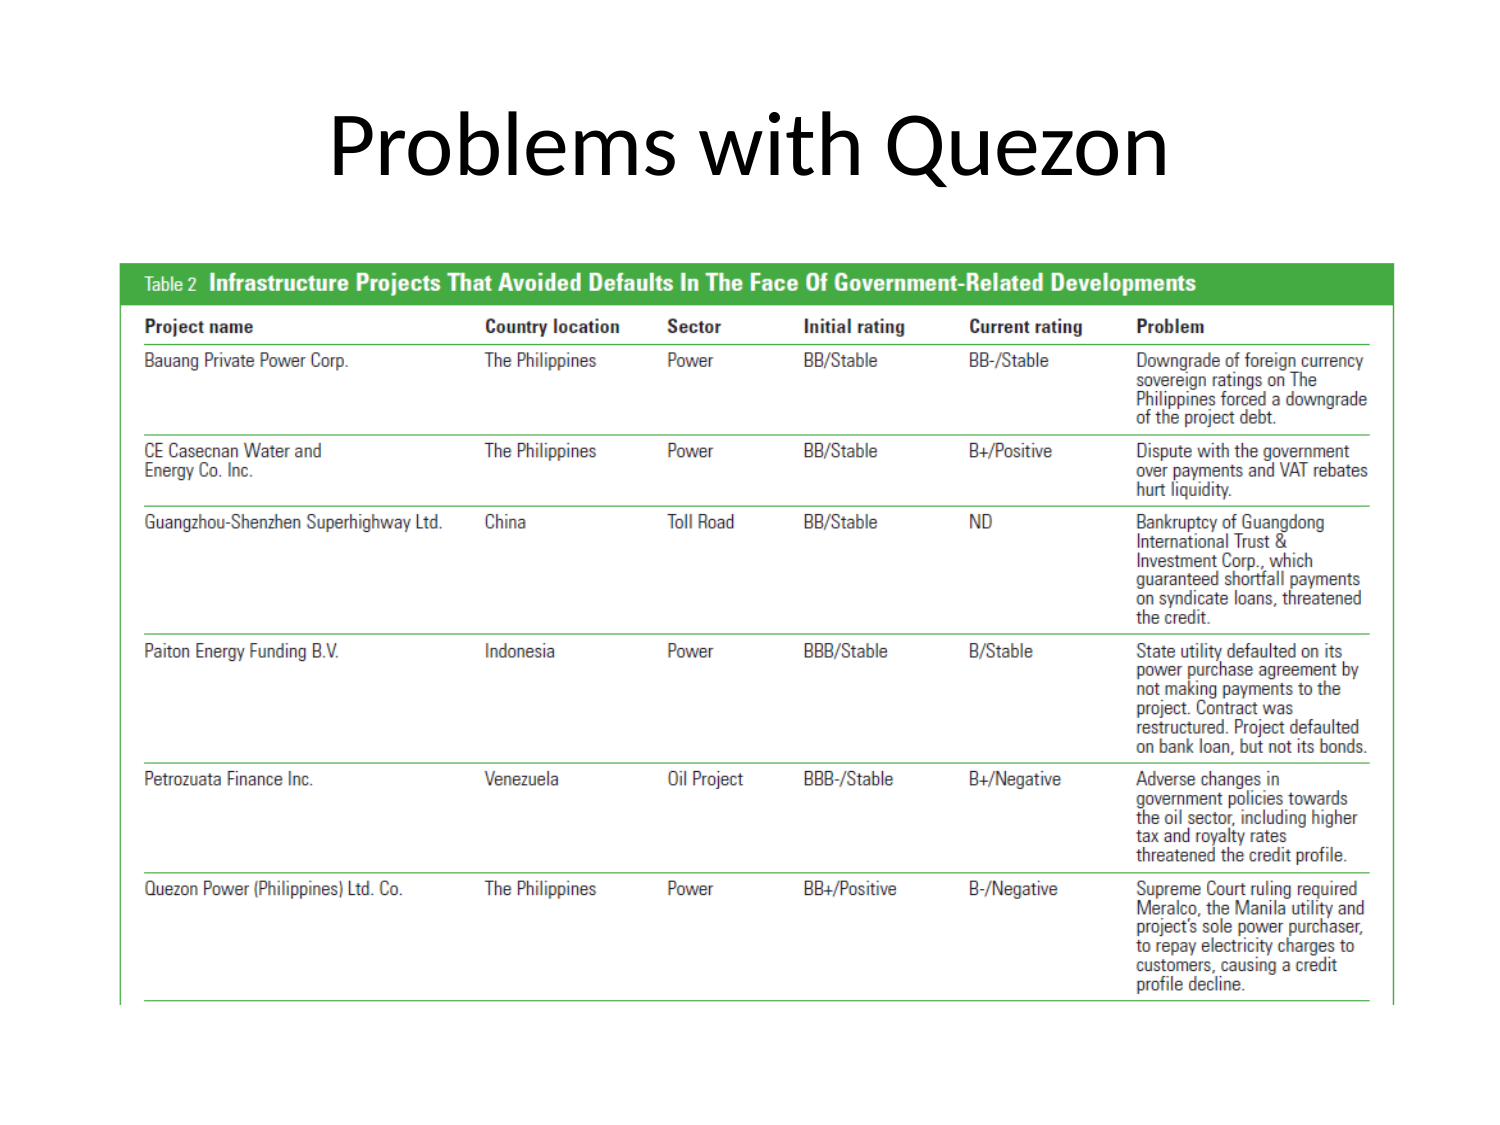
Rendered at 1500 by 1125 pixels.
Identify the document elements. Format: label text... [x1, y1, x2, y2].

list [74, 262, 1426, 1006]
title Problems with Quezon [75, 45, 1425, 233]
